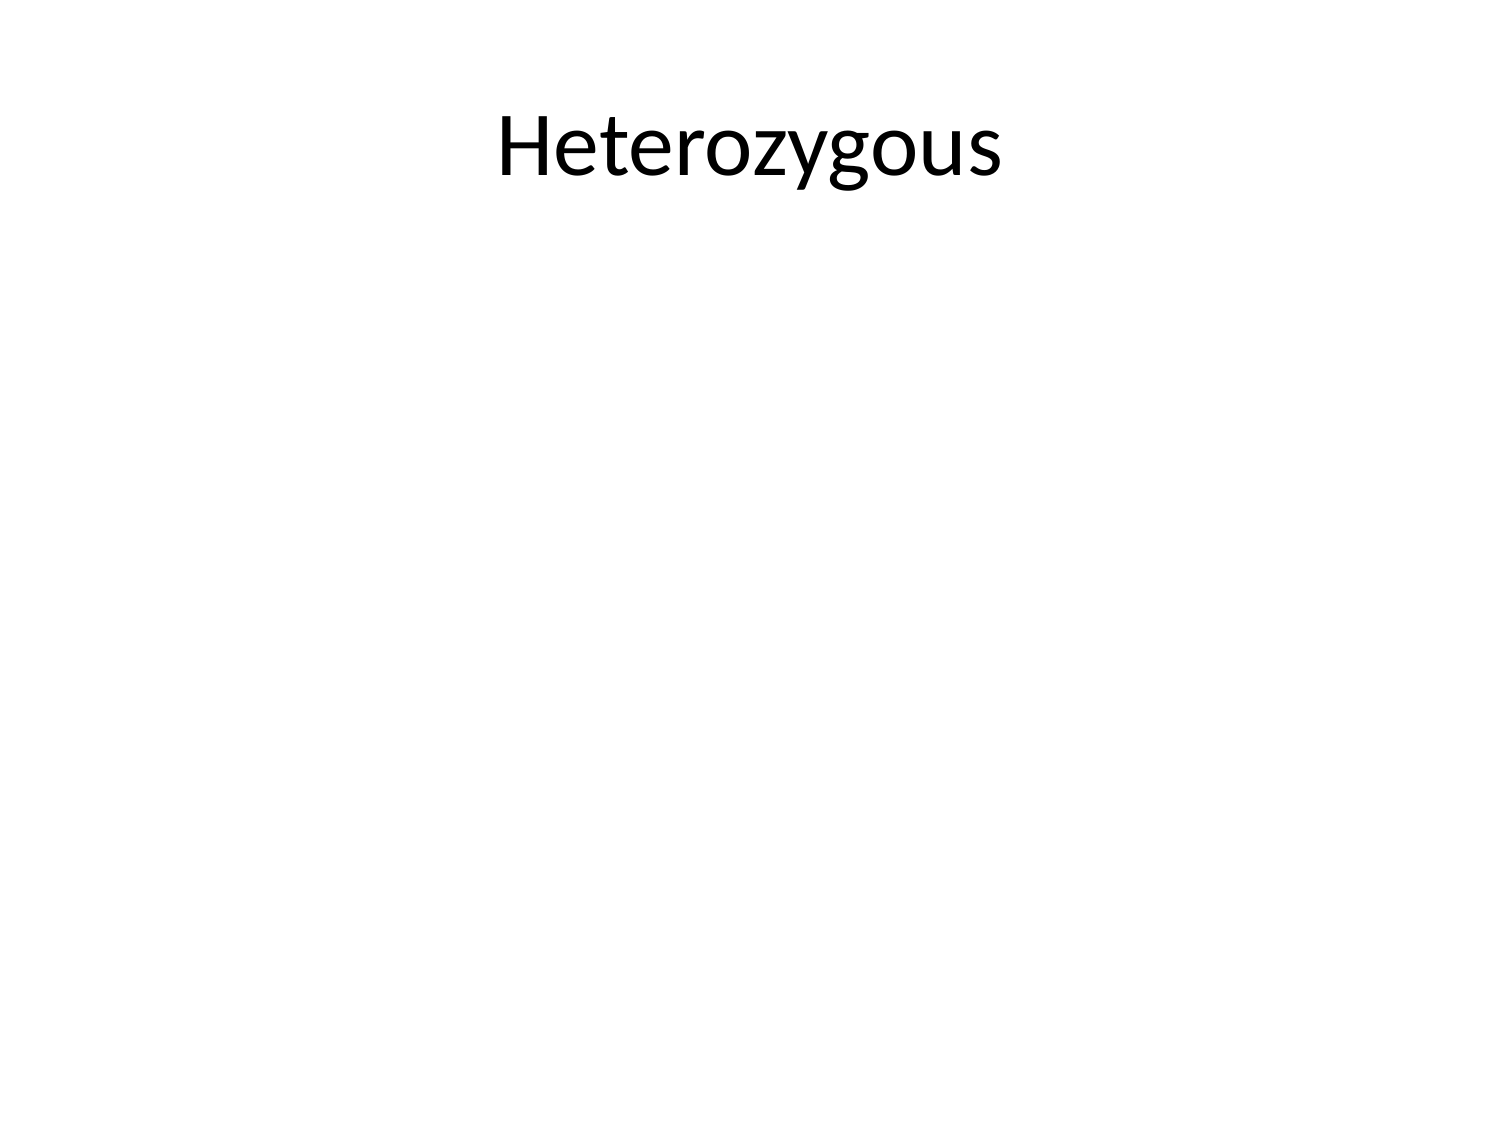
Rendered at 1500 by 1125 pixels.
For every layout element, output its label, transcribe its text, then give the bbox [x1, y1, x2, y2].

title Heterozygous [75, 45, 1425, 233]
